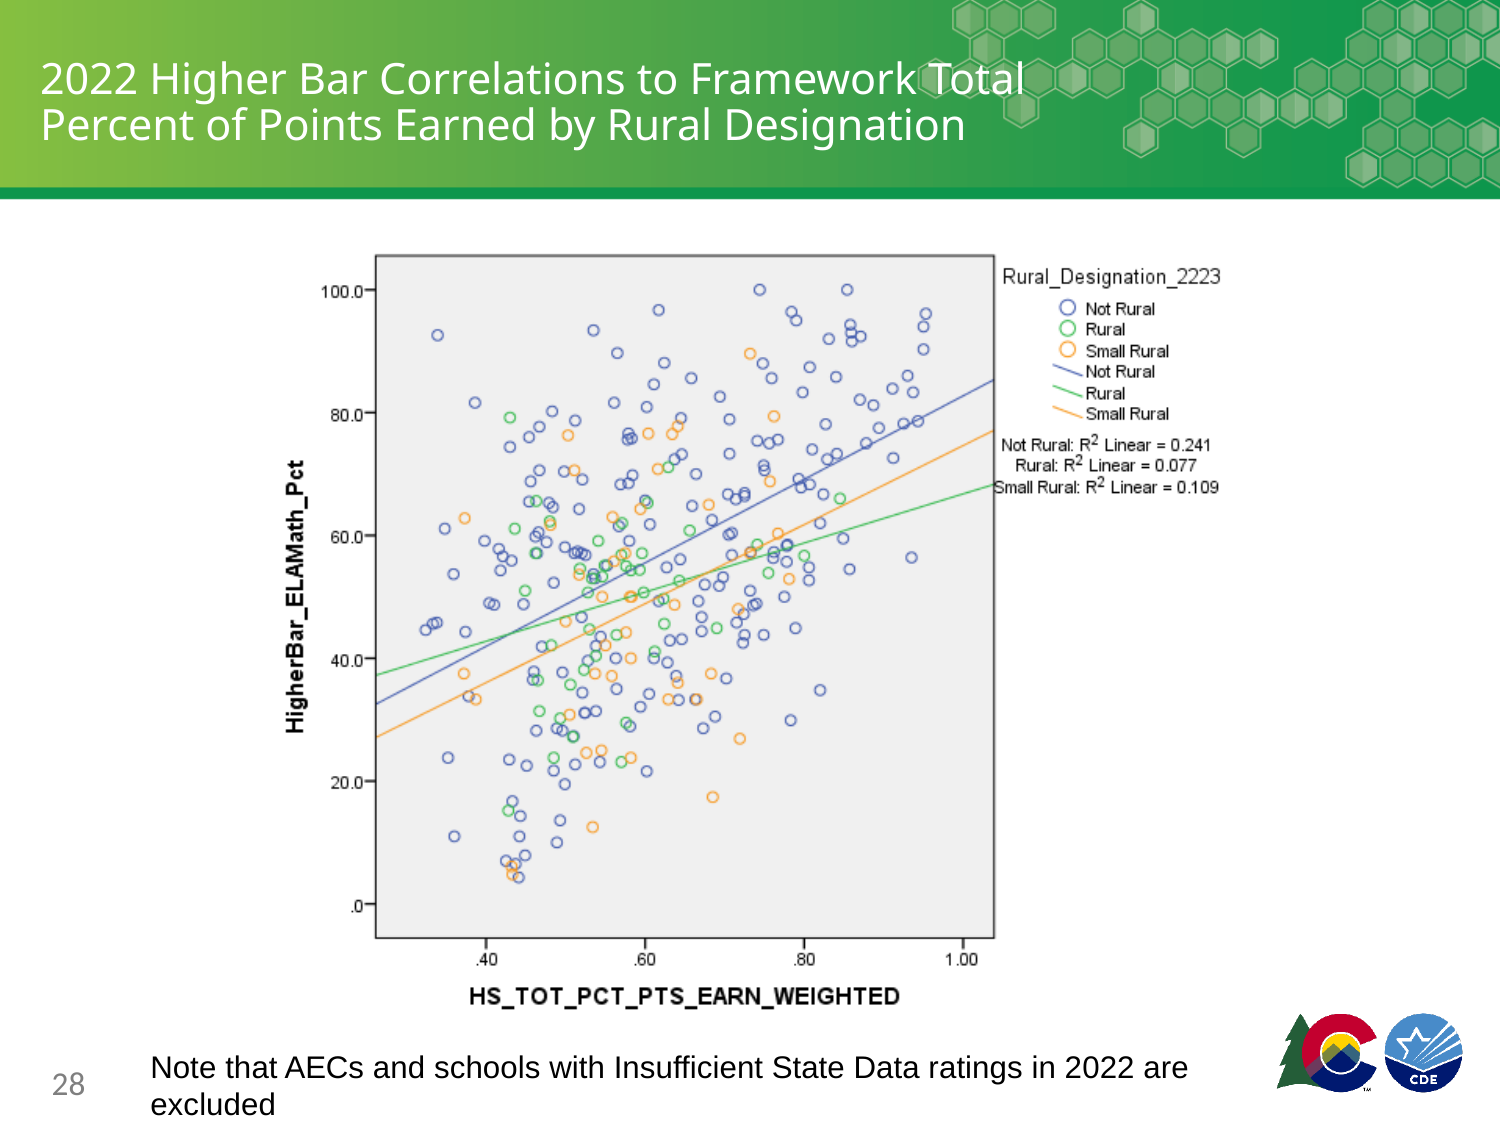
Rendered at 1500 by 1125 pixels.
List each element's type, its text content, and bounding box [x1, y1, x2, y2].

title 2022 Higher Bar Correlations to Framework Total Percent of Points Earned by Rural Designation [40, 41, 1054, 166]
slide_number 28 [36, 1054, 135, 1115]
picture [0, 0, 1500, 200]
picture [1275, 1012, 1463, 1093]
picture [258, 244, 1242, 1033]
text_box Note that AECs and schools with Insufficient State Data ratings in 2022 are excluded [135, 1039, 1227, 1125]
